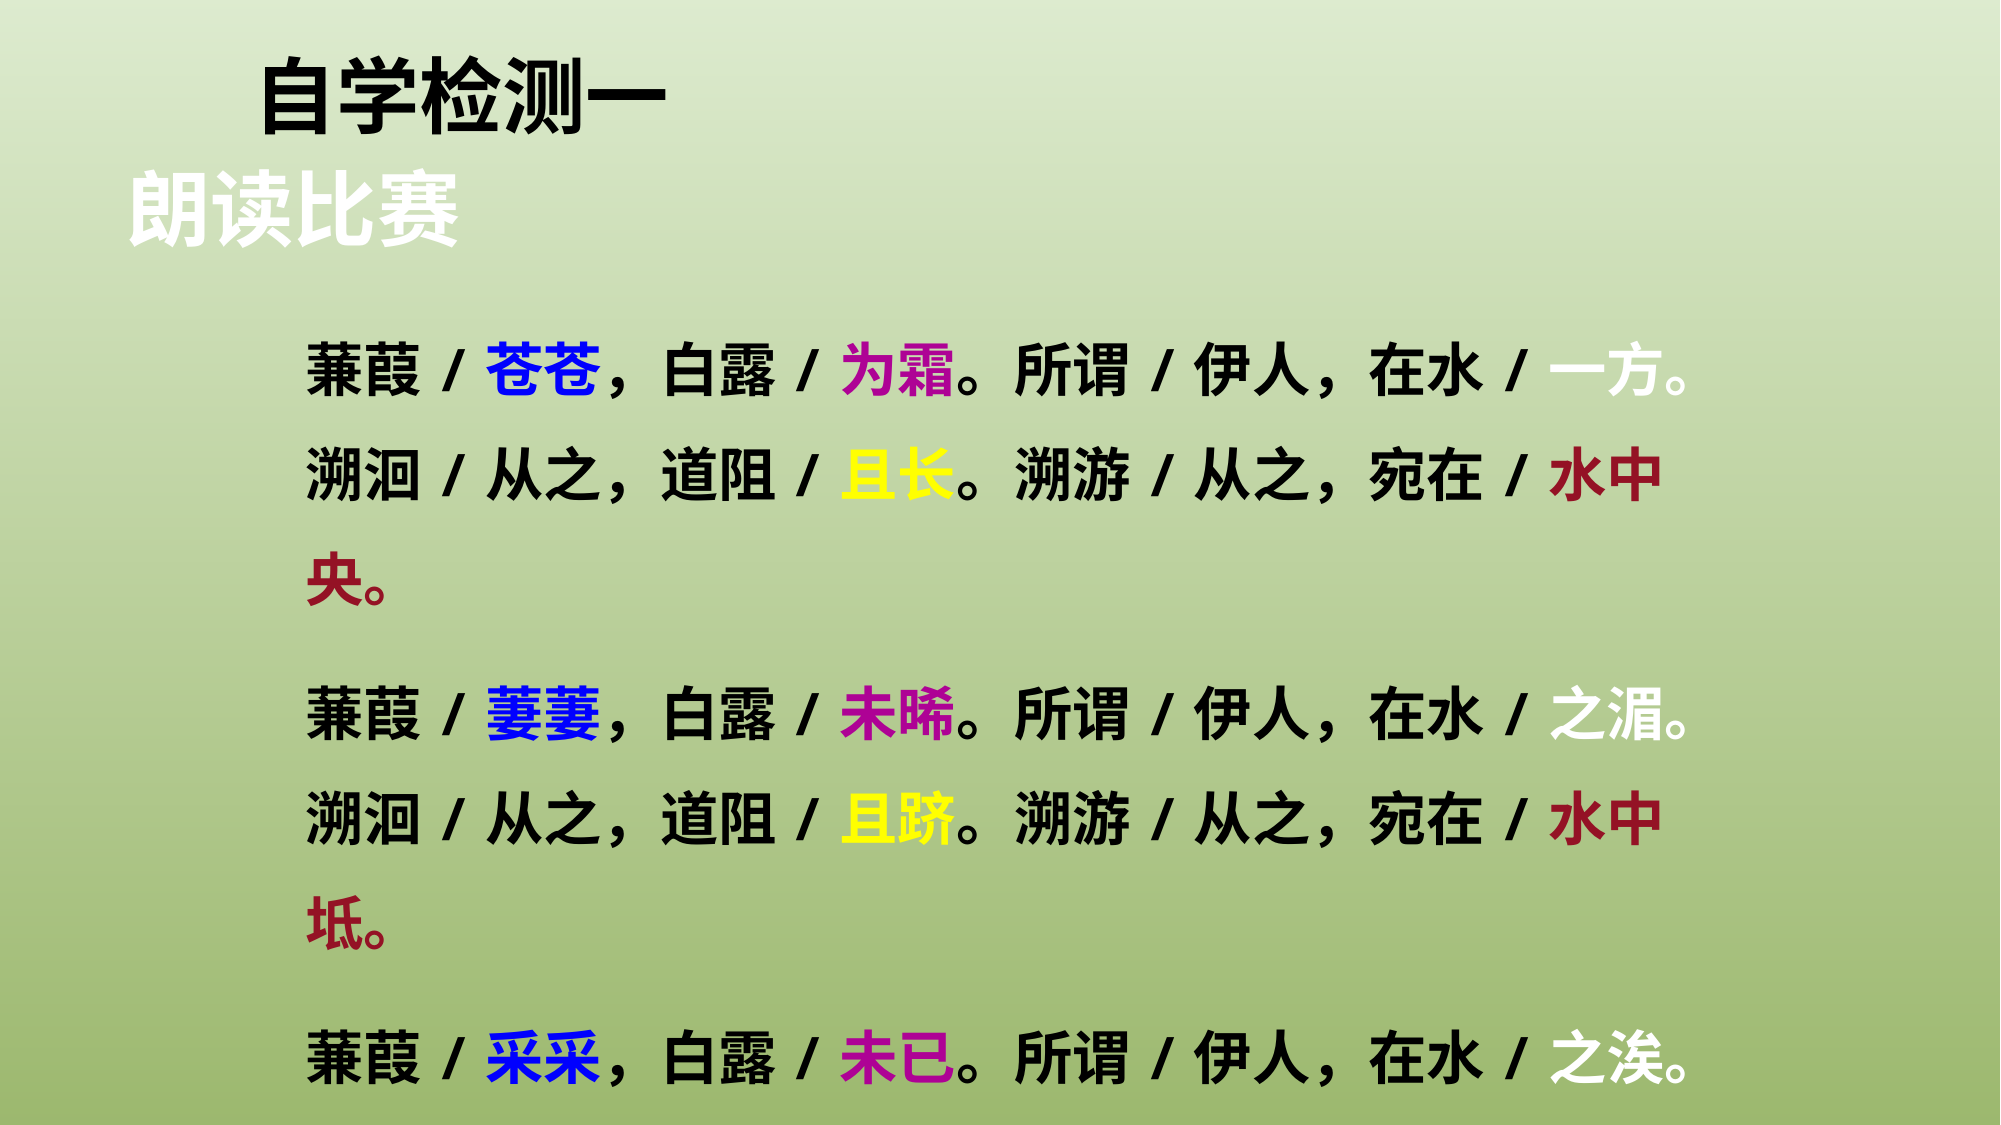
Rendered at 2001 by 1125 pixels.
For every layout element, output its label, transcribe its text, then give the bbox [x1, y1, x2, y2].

list 自学检测一 朗读比赛 [112, 41, 1753, 1084]
text_box 蒹葭/苍苍，白露/为霜。所谓/伊人，在水/一方。 溯洄/从之，道阻/且长。溯游/从之，宛在/水中央。 蒹葭/萋萋，白露/未晞。所谓/伊人，在水/之湄。 溯洄/从之，道阻/且跻。溯游/从之，宛在/水中坻。 蒹葭/采采，白露/未已。所谓/伊人，在水/之涘。 溯洄/从之，道阻/且右。溯游/从之，宛在/水中沚。 [291, 290, 1715, 1125]
